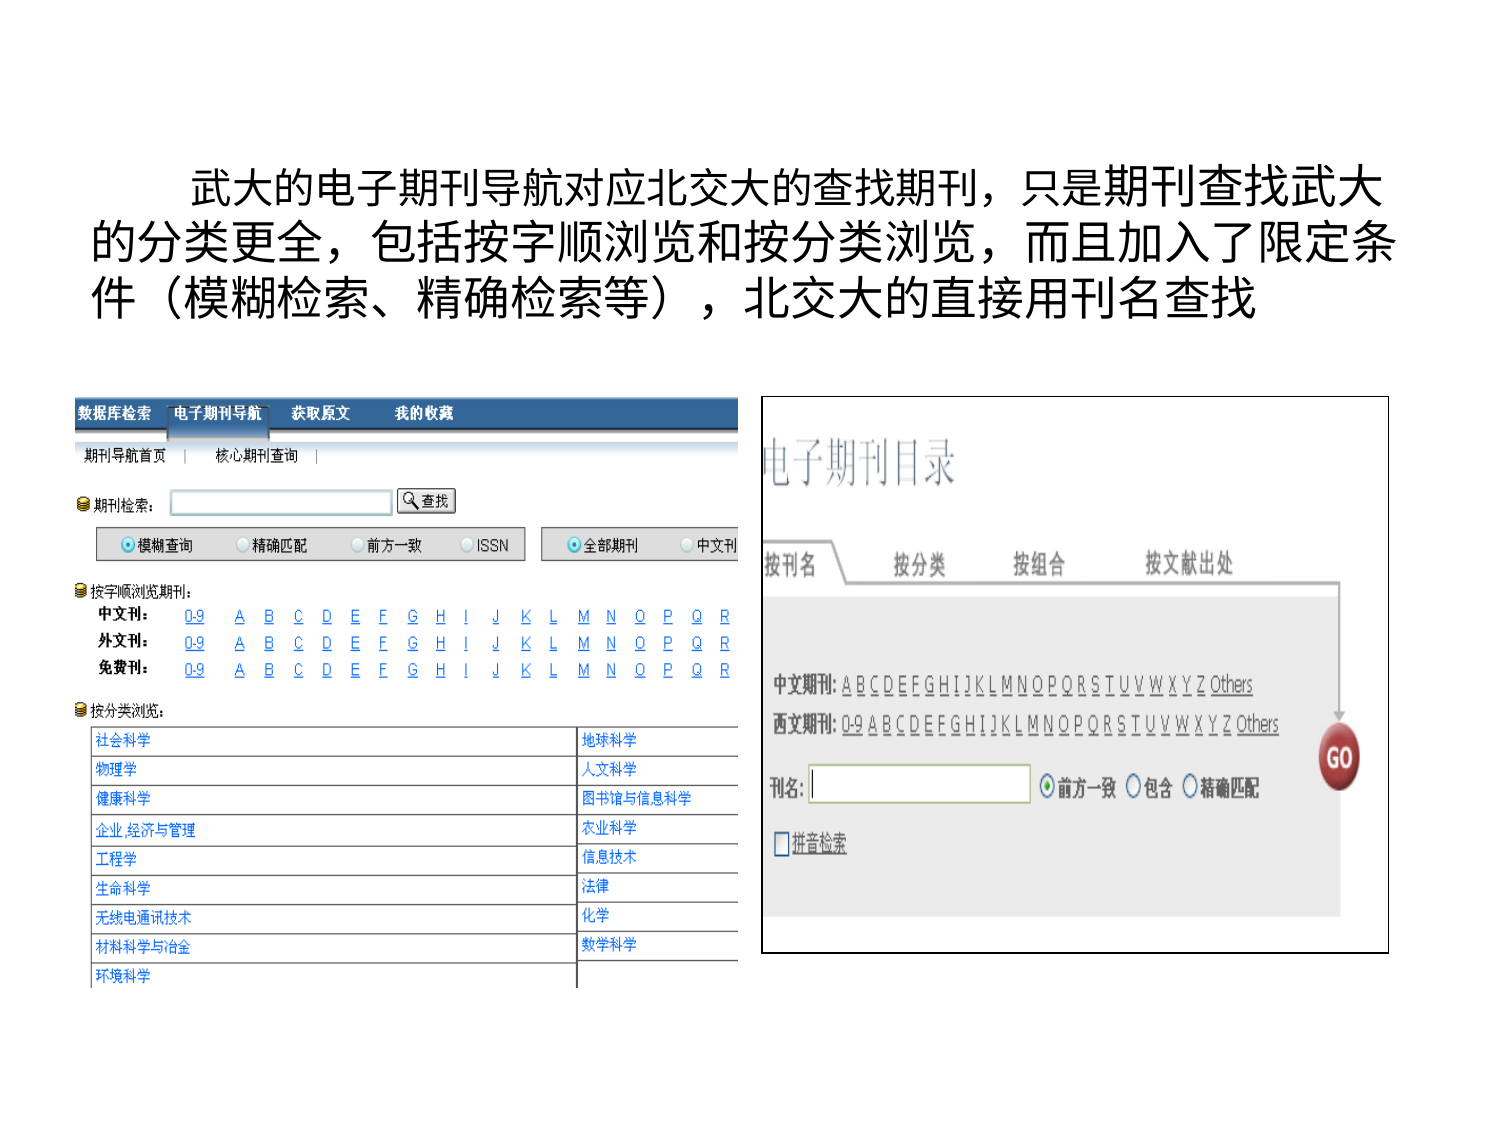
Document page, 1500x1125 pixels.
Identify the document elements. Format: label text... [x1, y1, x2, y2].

title 武大的电子期刊导航对应北交大的查找期刊，只是期刊查找武大的分类更全，包括按字顺浏览和按分类浏览，而且加入了限定条件（模糊检索、精确检索等），北交大的直接用刊名查找 [75, 149, 1425, 516]
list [762, 396, 1389, 953]
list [74, 396, 738, 988]
